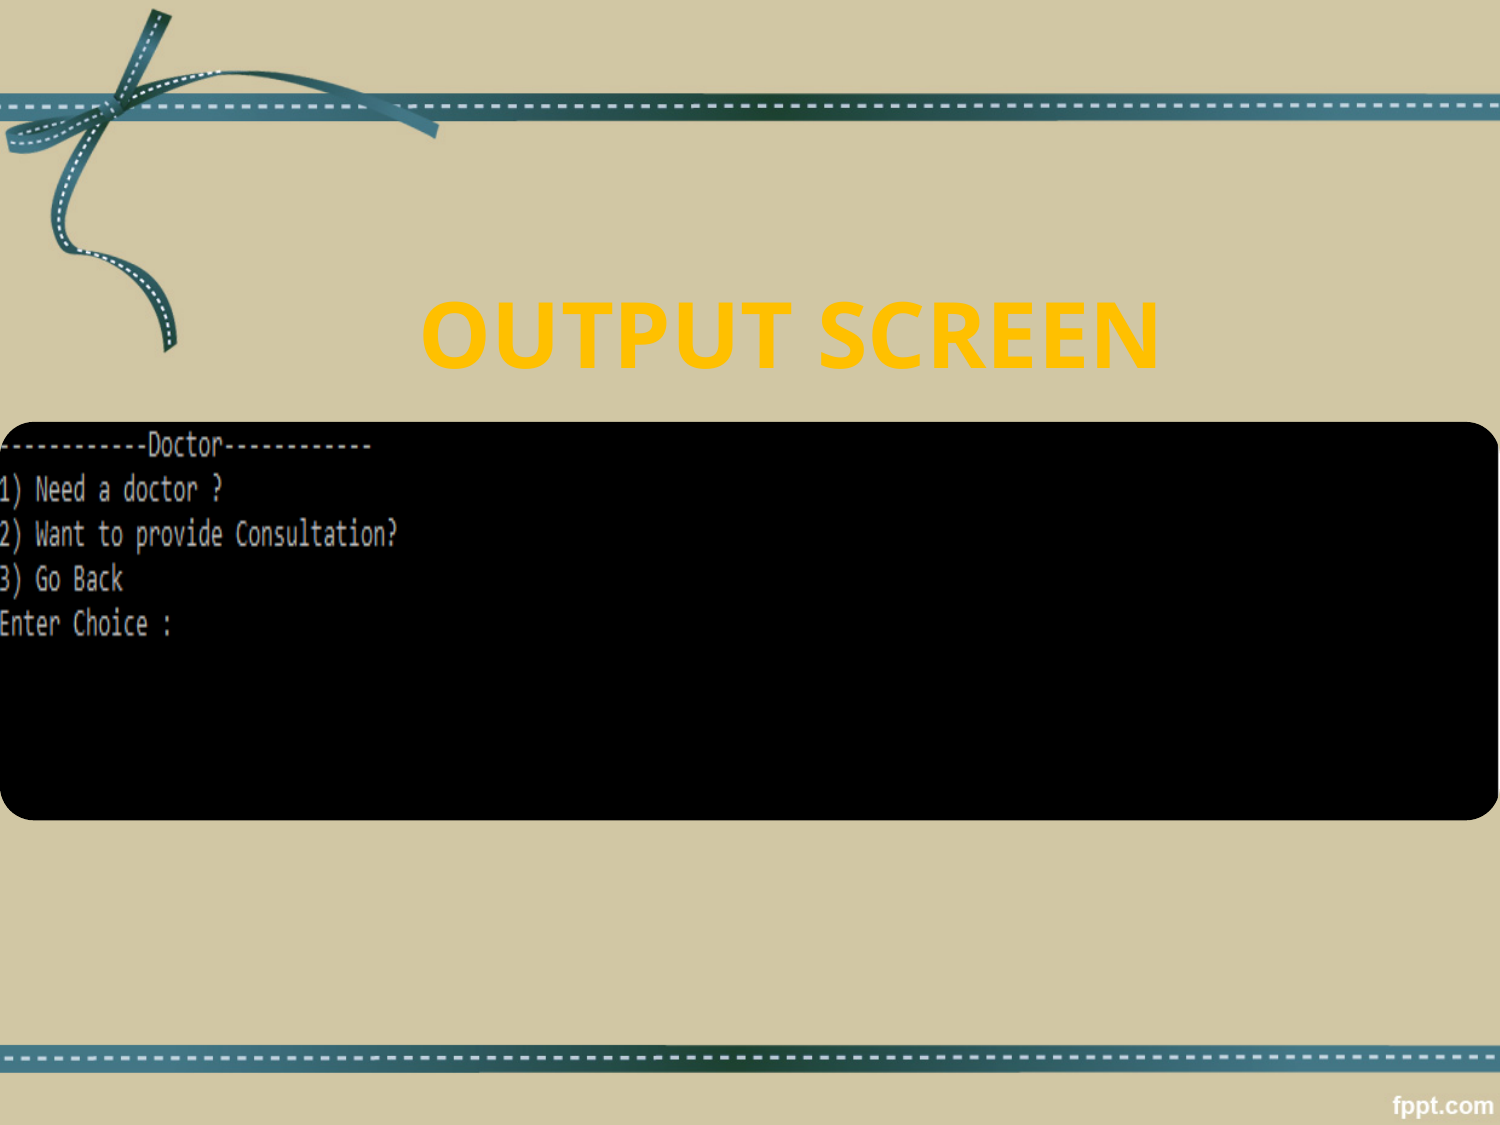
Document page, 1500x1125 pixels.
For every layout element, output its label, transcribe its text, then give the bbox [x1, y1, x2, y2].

text_box output screen [404, 269, 1180, 395]
picture [0, 0, 1500, 1125]
